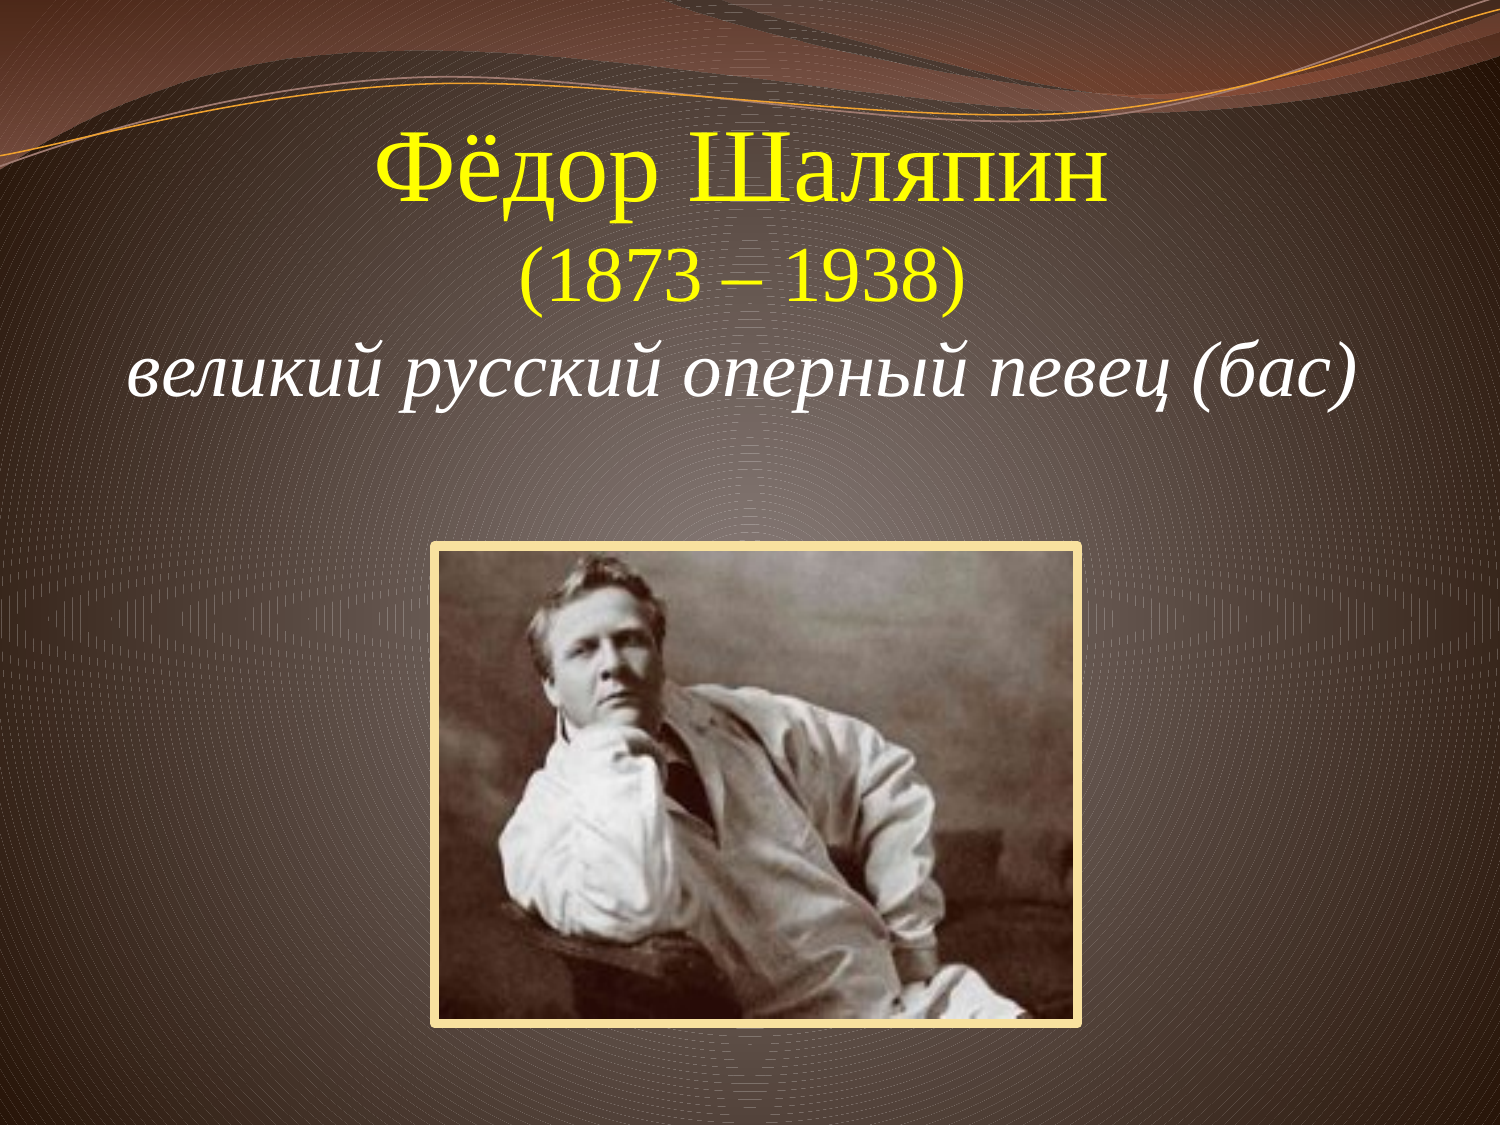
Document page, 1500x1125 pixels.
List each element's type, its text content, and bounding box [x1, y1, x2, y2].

picture [439, 550, 1074, 1019]
title Фёдор Шаляпин (1873 – 1938) великий русский оперный певец (бас) [64, 90, 1424, 716]
